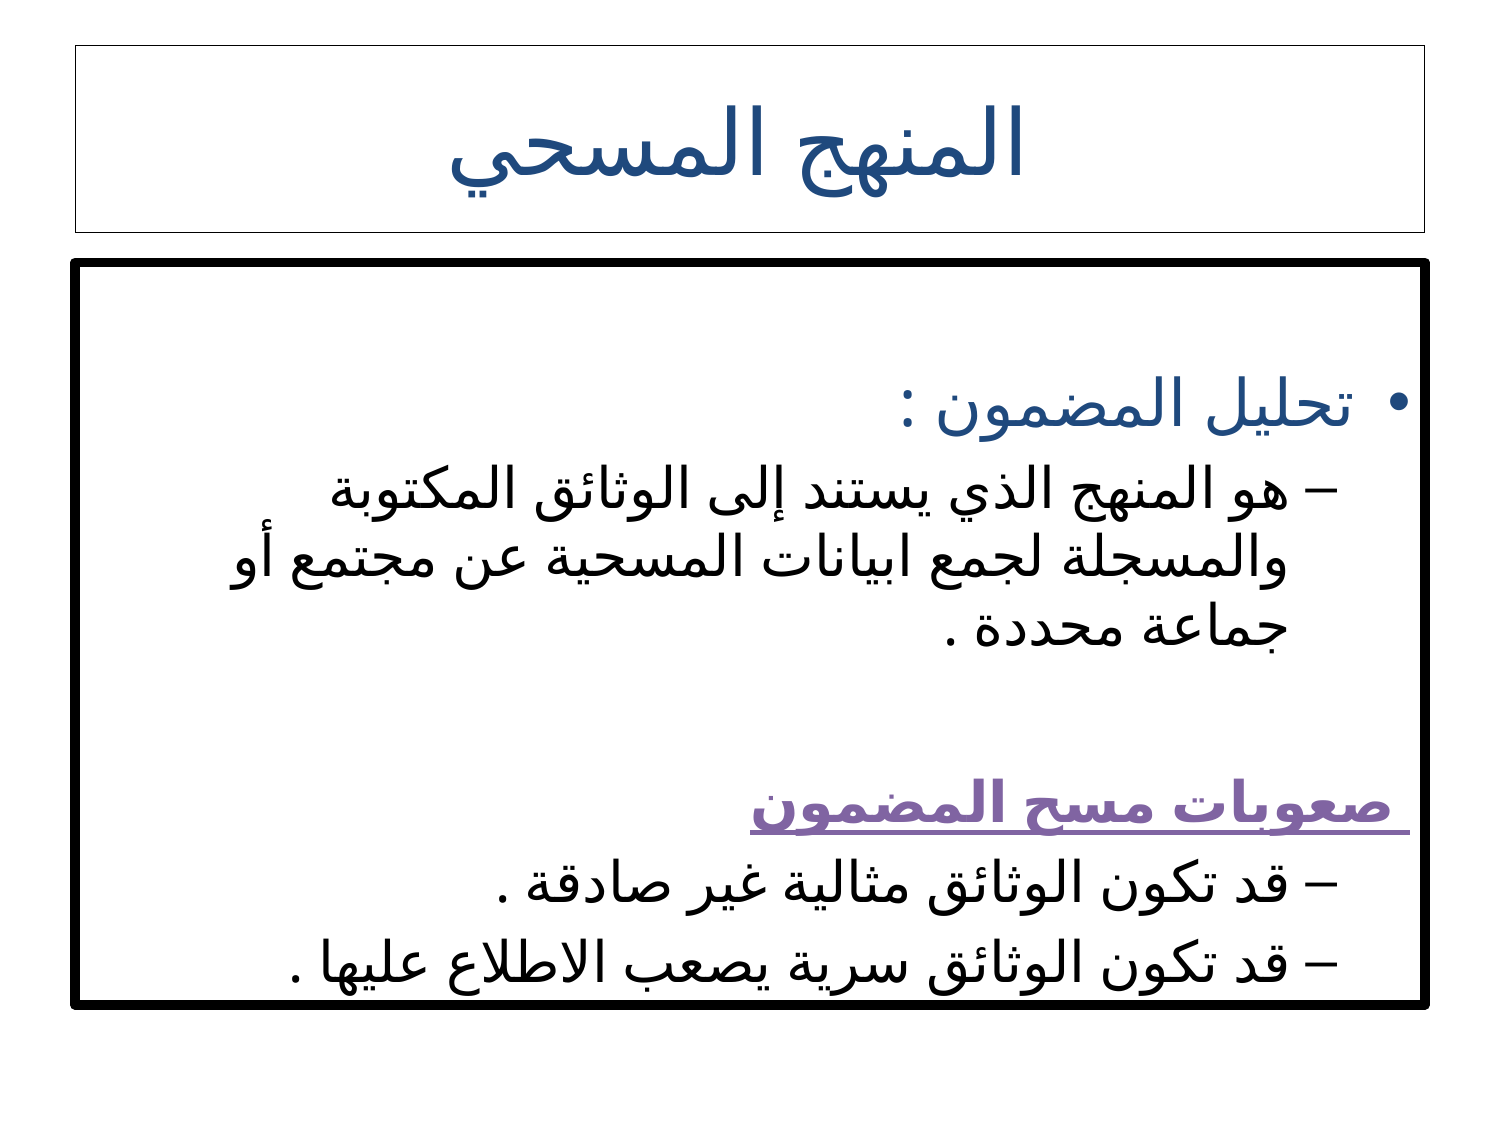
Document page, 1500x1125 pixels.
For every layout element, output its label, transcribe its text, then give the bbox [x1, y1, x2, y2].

list تحليل المضمون : هو المنهج الذي يستند إلى الوثائق المكتوبة والمسجلة لجمع ابيانات المسحية عن مجتمع أو جماعة محددة . صعوبات مسح المضمون قد تكون الوثائق مثالية غير صادقة . قد تكون الوثائق سرية يصعب الاطلاع عليها . [75, 262, 1425, 1005]
title المنهج المسحي [75, 45, 1425, 233]
